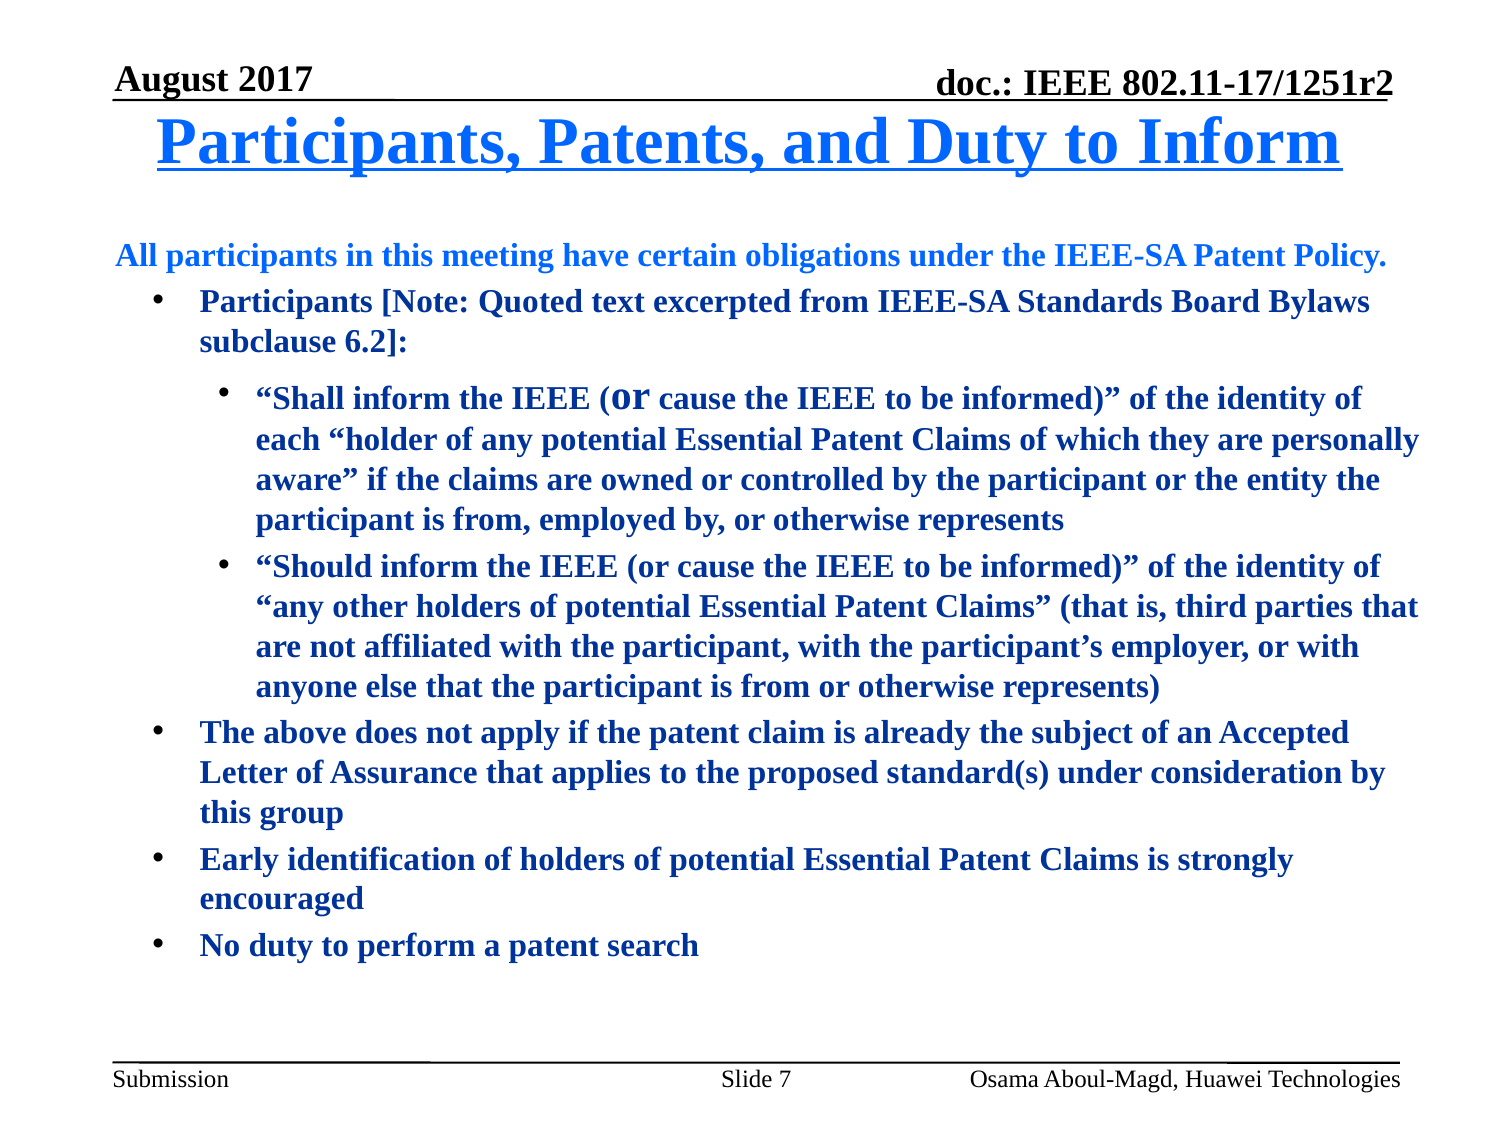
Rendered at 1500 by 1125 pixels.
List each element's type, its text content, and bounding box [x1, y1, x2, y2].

slide_number Slide 7 [712, 1061, 800, 1123]
list All participants in this meeting have certain obligations under the IEEE-SA Patent Policy. Participants [Note: Quoted text excerpted from IEEE-SA Standards Board Bylaws subclause 6.2]: “Shall inform the IEEE (or cause the IEEE to be informed)” of the identity of each “holder of any potential Essential Patent Claims of which they are personally aware” if the claims are owned or controlled by the participant or the entity the participant is from, employed by, or otherwise represents “Should inform the IEEE (or cause the IEEE to be informed)” of the identity of “any other holders of potential Essential Patent Claims” (that is, third parties that are not affiliated with the participant, with the participant’s employer, or with anyone else that the participant is from or otherwise represents) The above does not apply if the patent claim is already the subject of an Accepted Letter of Assurance that applies to the proposed standard(s) under consideration by this group Early identification of holders of potential Essential Patent Claims is strongly encouraged No duty to perform a patent search [62, 224, 1451, 901]
footer Osama Aboul-Magd, Huawei Technologies [878, 1061, 1402, 1093]
title Participants, Patents, and Duty to Inform [112, 112, 1388, 163]
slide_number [114, 54, 423, 100]
